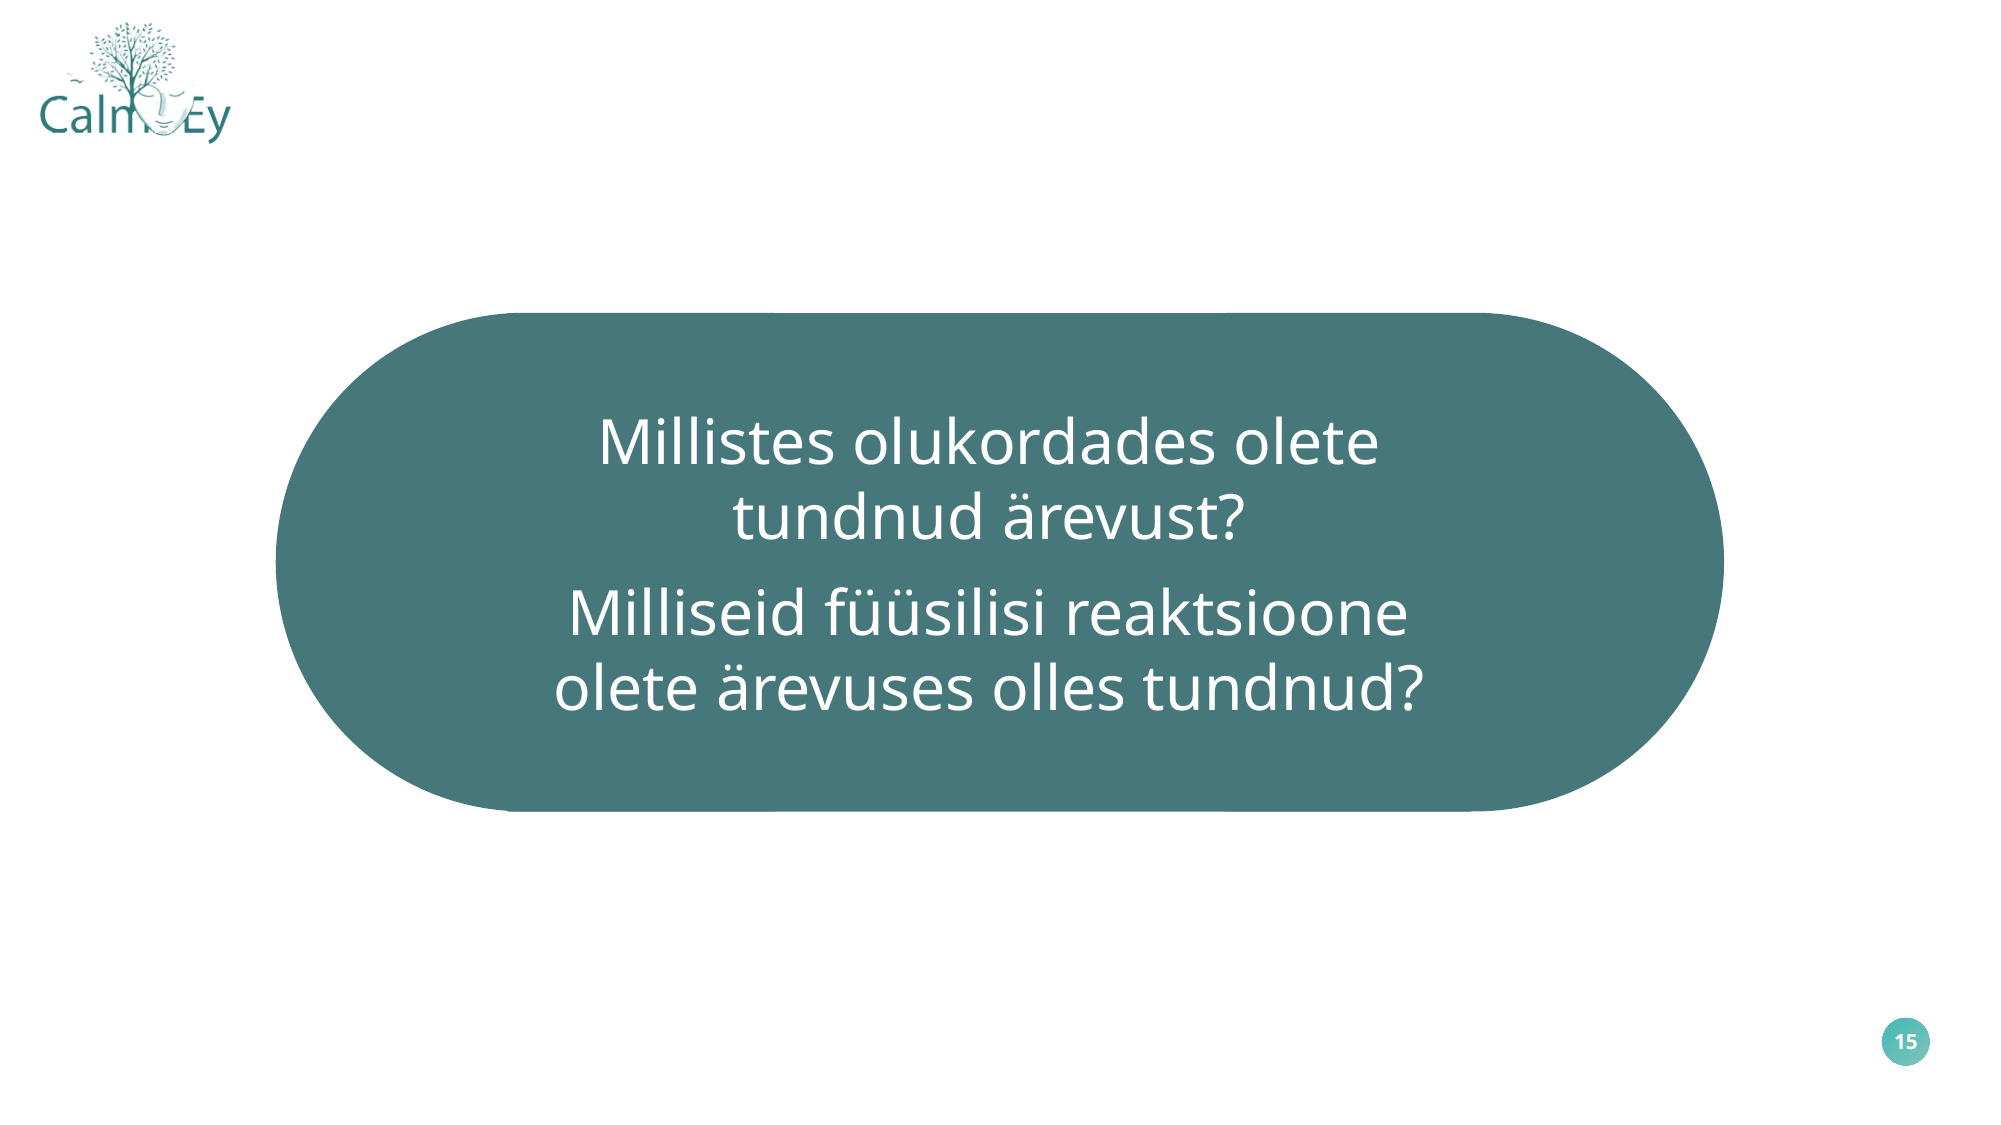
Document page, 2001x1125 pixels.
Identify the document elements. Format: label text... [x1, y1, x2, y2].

picture [19, 4, 256, 152]
text_box [275, 313, 508, 811]
text_box Millistes olukordades olete tundnud ärevust? Milliseid füüsilisi reaktsioone olete ärevuses olles tundnud? [508, 313, 1471, 812]
text_box [1225, 312, 1725, 812]
